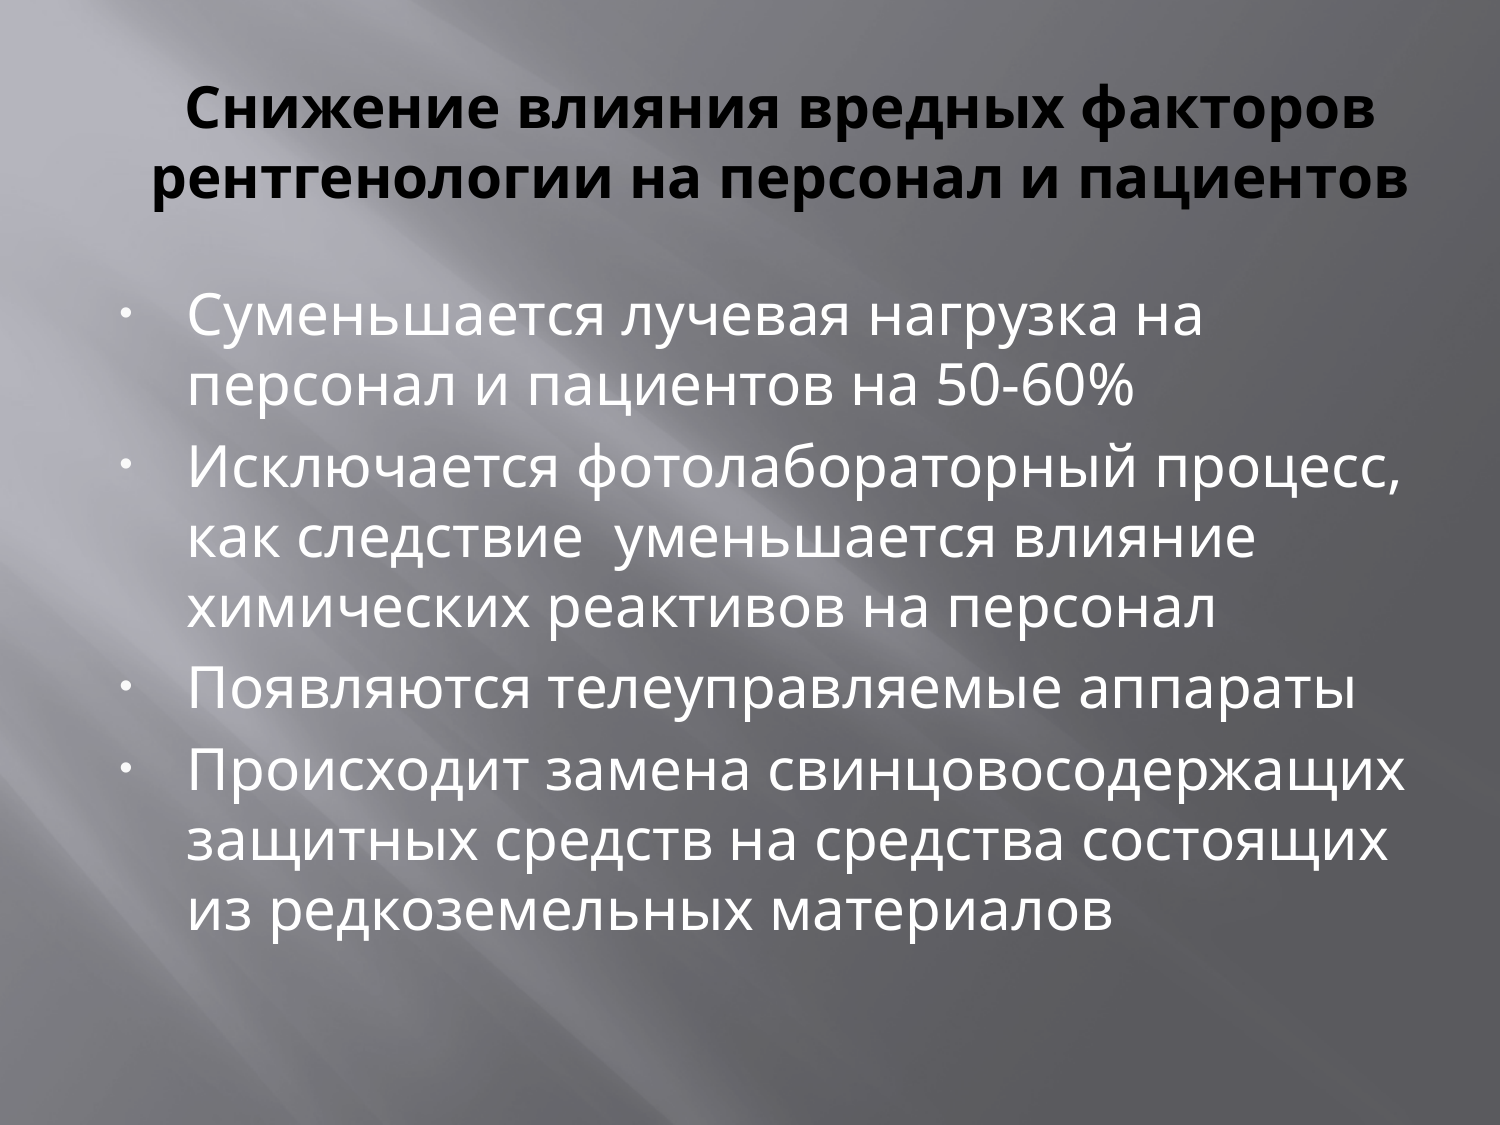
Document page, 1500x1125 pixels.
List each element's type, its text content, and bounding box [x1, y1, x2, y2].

title Снижение влияния вредных факторов рентгенологии на персонал и пациентов [105, 46, 1456, 235]
list Суменьшается лучевая нагрузка на персонал и пациентов на 50-60% Исключается фотолабораторный процесс, как следствие уменьшается влияние химических реактивов на персонал Появляются телеуправляемые аппараты Происходит замена свинцовосодержащих защитных средств на средства состоящих из редкоземельных материалов [82, 269, 1432, 1042]
